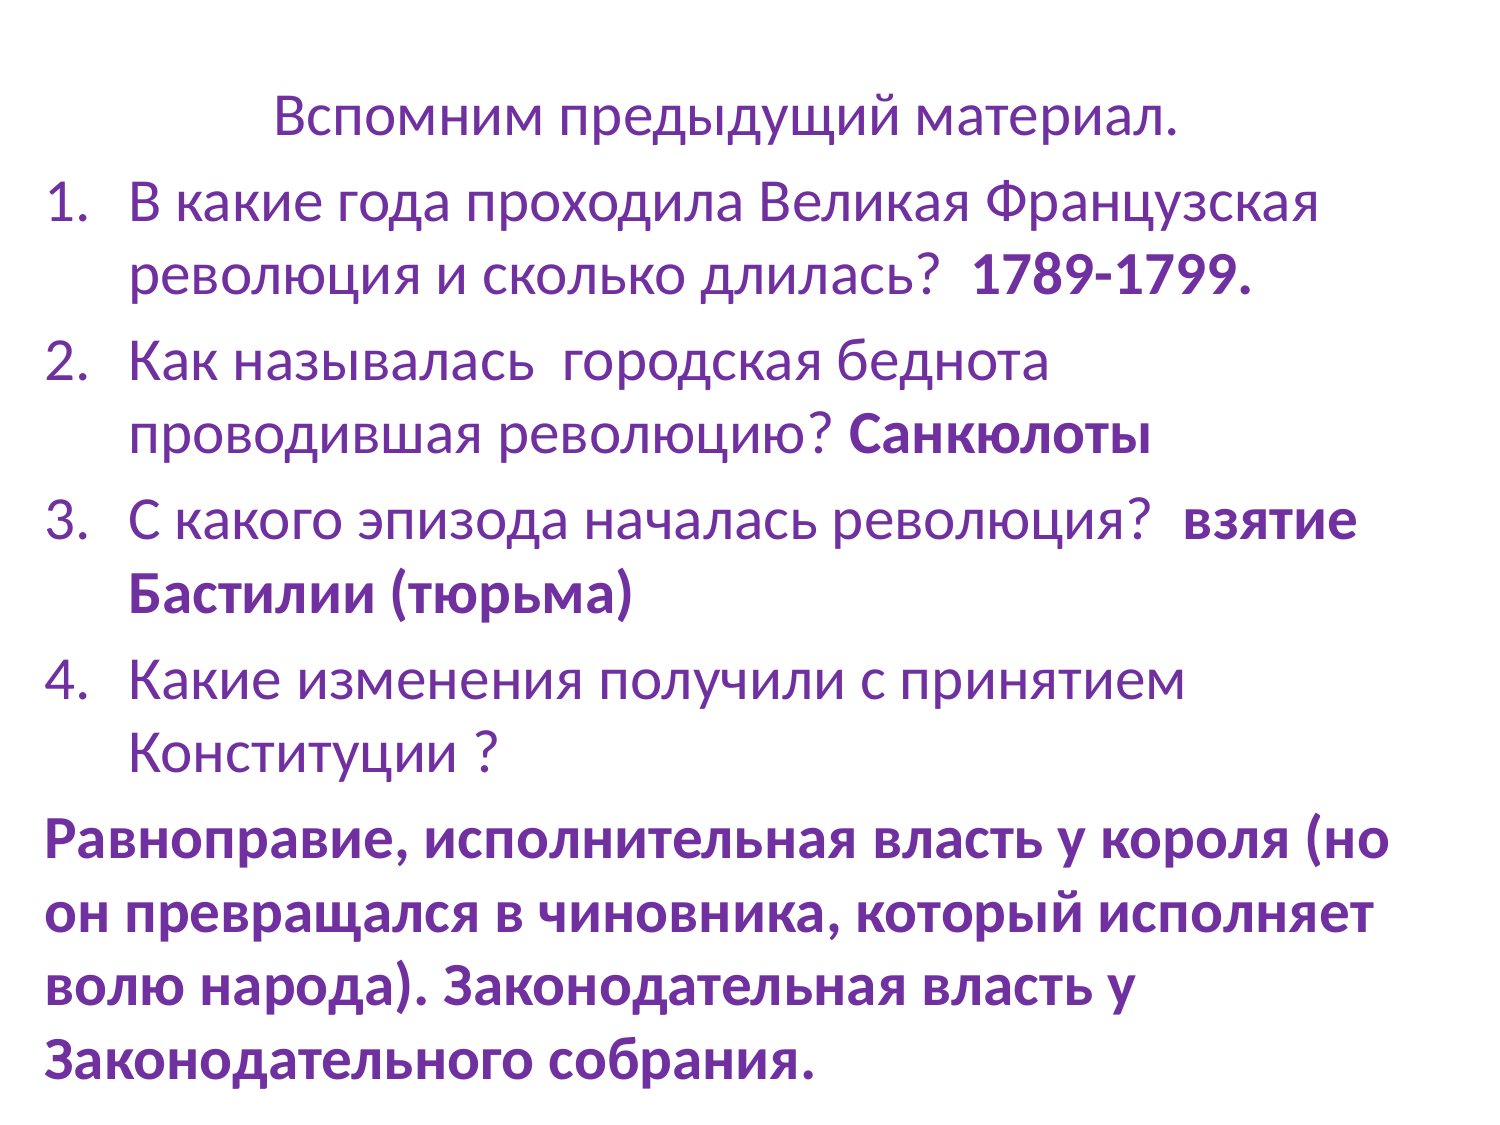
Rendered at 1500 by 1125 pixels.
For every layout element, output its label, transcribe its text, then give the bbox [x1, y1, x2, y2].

list Вспомним предыдущий материал. В какие года проходила Великая Французская революция и сколько длилась? 1789-1799. Как называлась городская беднота проводившая революцию? Санкюлоты С какого эпизода началась революция? взятие Бастилии (тюрьма) Какие изменения получили с принятием Конституции ? Равноправие, исполнительная власть у короля (но он превращался в чиновника, который исполняет волю народа). Законодательная власть у Законодательного собрания. [29, 66, 1425, 1106]
